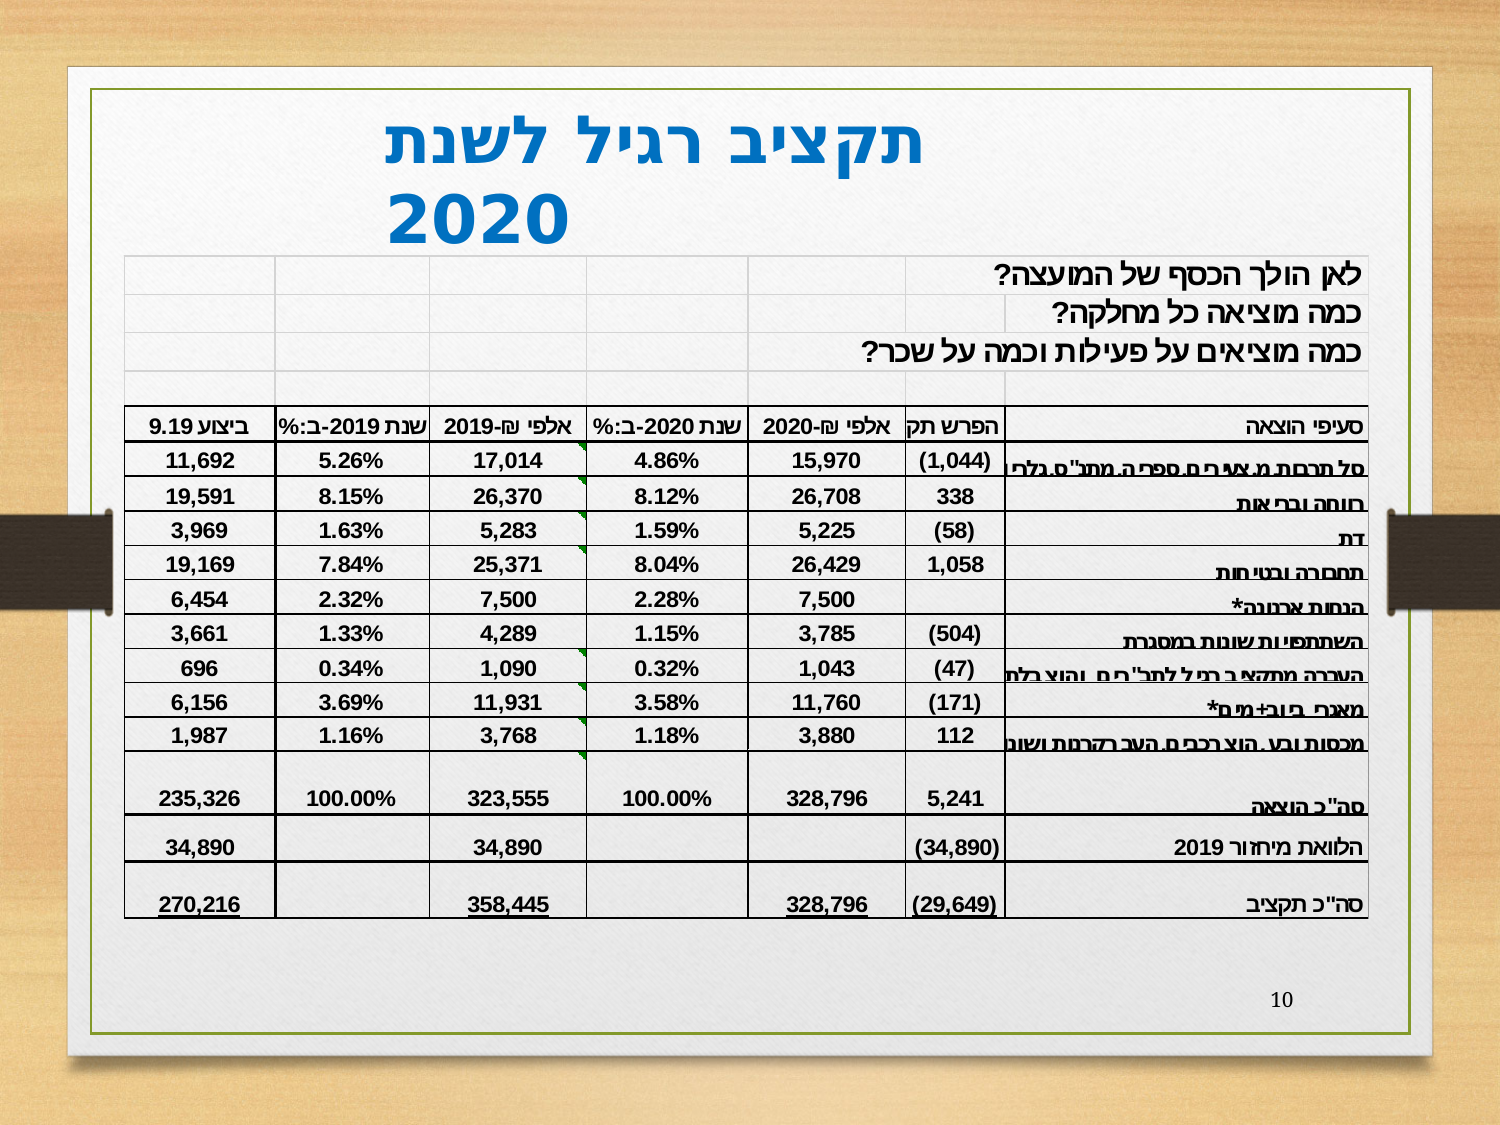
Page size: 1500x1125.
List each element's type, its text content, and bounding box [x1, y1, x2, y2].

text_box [123, 255, 1371, 921]
slide_number 10 [1243, 977, 1309, 1024]
picture [0, 0, 1500, 1125]
text_box תקציב רגיל לשנת 2020 [370, 89, 1139, 255]
